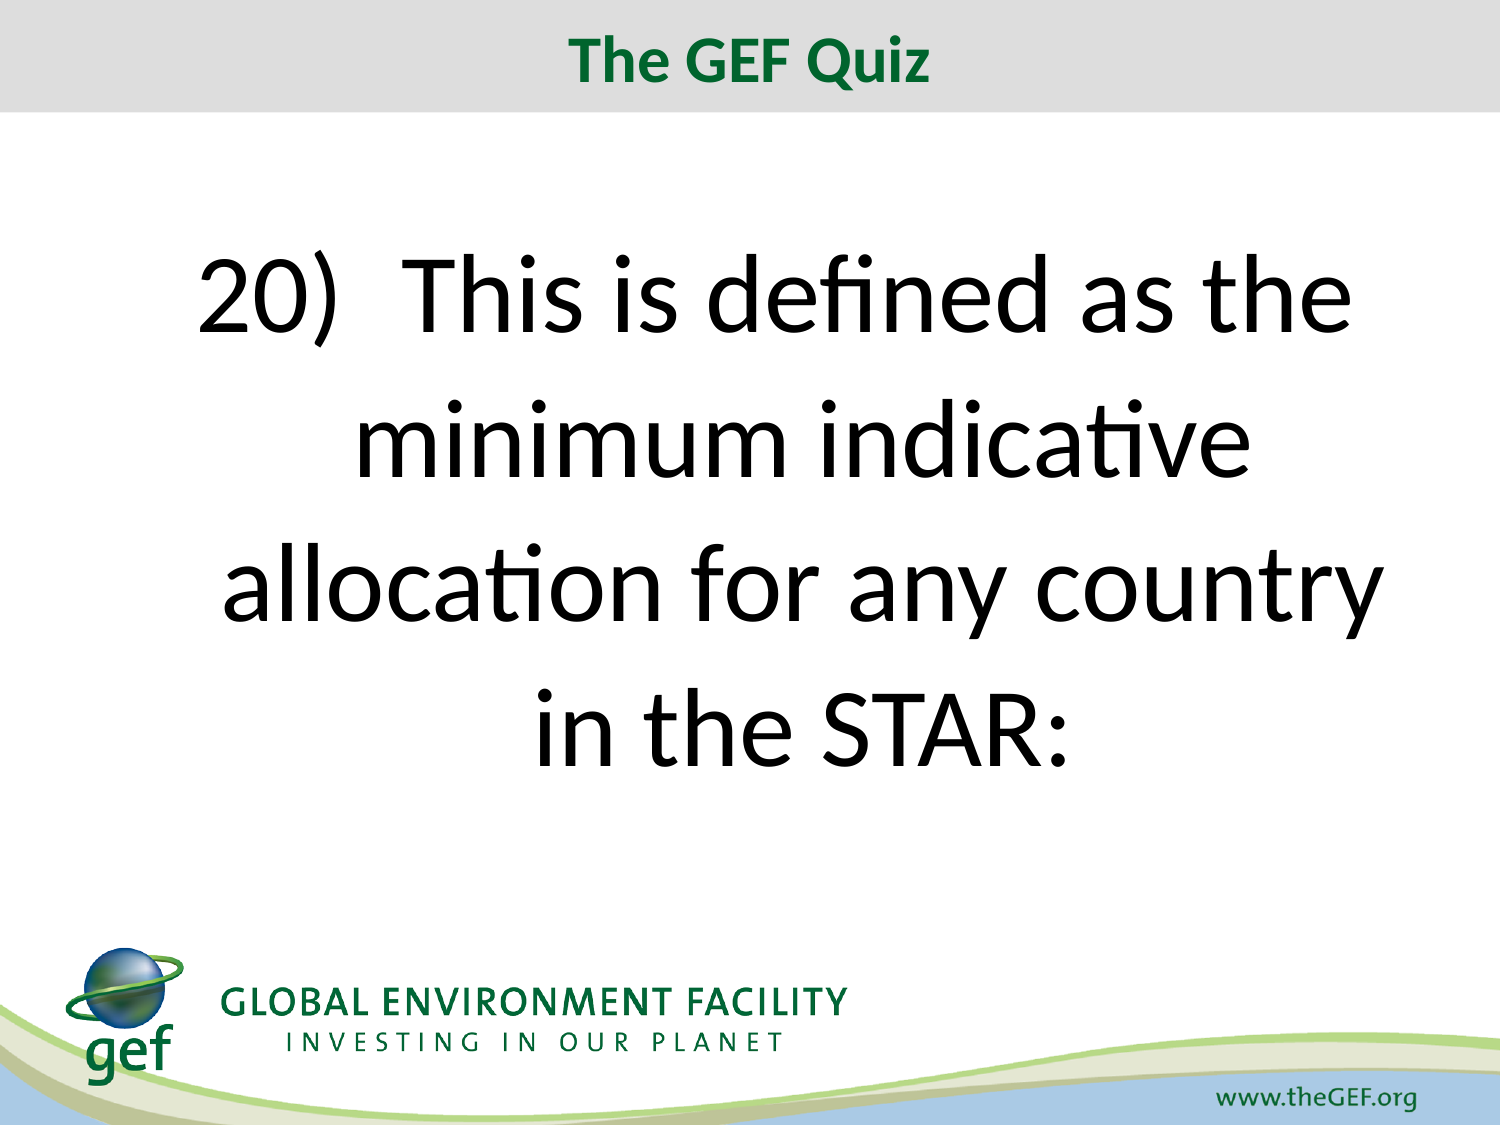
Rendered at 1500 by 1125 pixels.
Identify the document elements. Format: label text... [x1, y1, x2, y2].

text_box The GEF Quiz [0, 0, 1500, 113]
title 20) This is defined as the minimum indicative allocation for any country in the STAR: [100, 148, 1451, 941]
picture [0, 920, 1500, 1125]
